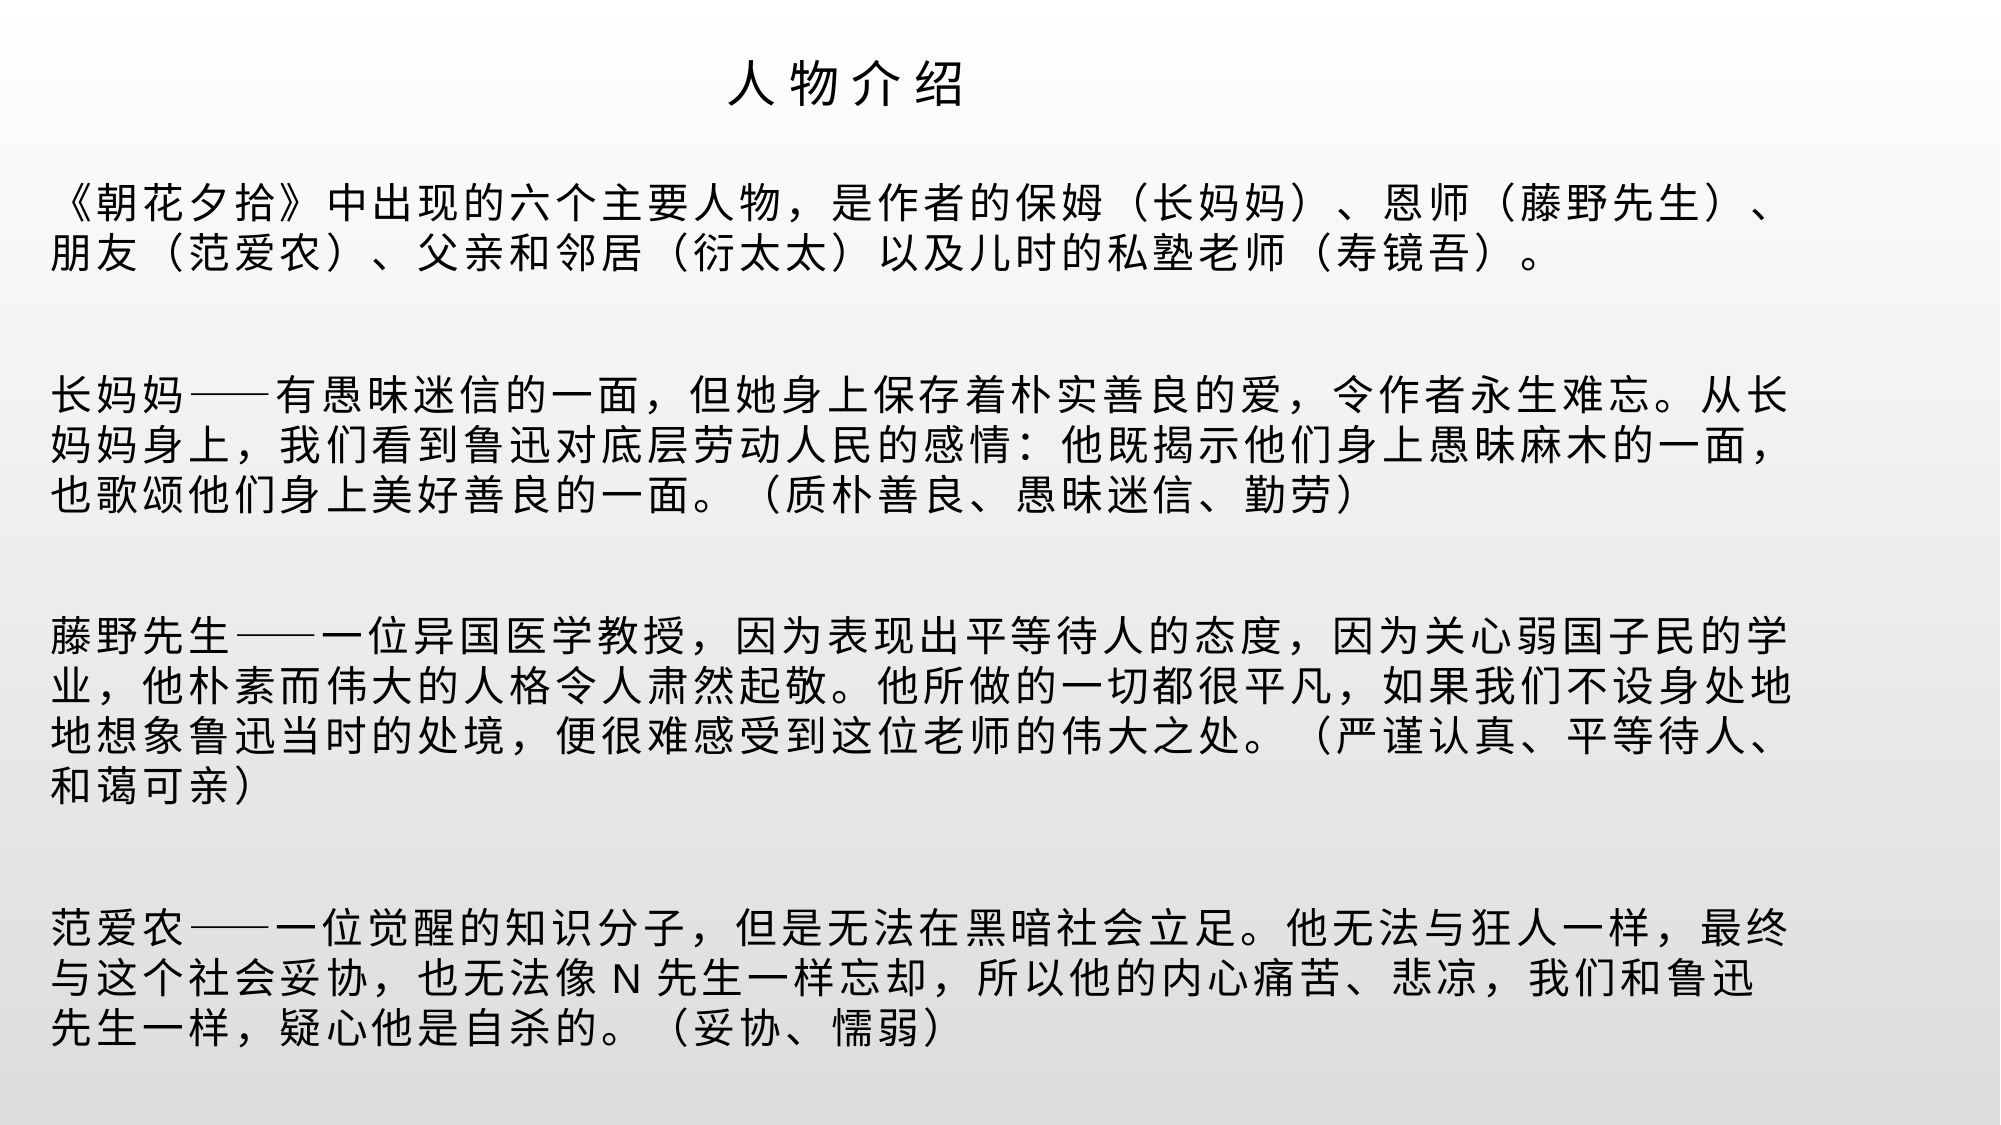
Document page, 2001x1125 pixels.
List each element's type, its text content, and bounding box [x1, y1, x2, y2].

title 人物介绍 [614, 46, 1076, 128]
subtitle 《朝花夕拾》中出现的六个主要人物，是作者的保姆（长妈妈）、恩师（藤野先生）、朋友（范爱农）、父亲和邻居（衍太太）以及儿时的私塾老师（寿镜吾）。 长妈妈——有愚昧迷信的一面，但她身上保存着朴实善良的爱，令作者永生难忘。从长妈妈身上，我们看到鲁迅对底层劳动人民的感情：他既揭示他们身上愚昧麻木的一面，也歌颂他们身上美好善良的一面。（质朴善良、愚昧迷信、勤劳） 藤野先生——一位异国医学教授，因为表现出平等待人的态度，因为关心弱国子民的学业，他朴素而伟大的人格令人肃然起敬。他所做的一切都很平凡，如果我们不设身处地地想象鲁迅当时的处境，便很难感受到这位老师的伟大之处。（严谨认真、平等待人、和蔼可亲） 范爱农——一位觉醒的知识分子，但是无法在黑暗社会立足。他无法与狂人一样，最终与这个社会妥协，也无法像N先生一样忘却，所以他的内心痛苦、悲凉，我们和鲁迅先生一样，疑心他是自杀的。（妥协、懦弱） [33, 170, 1814, 327]
